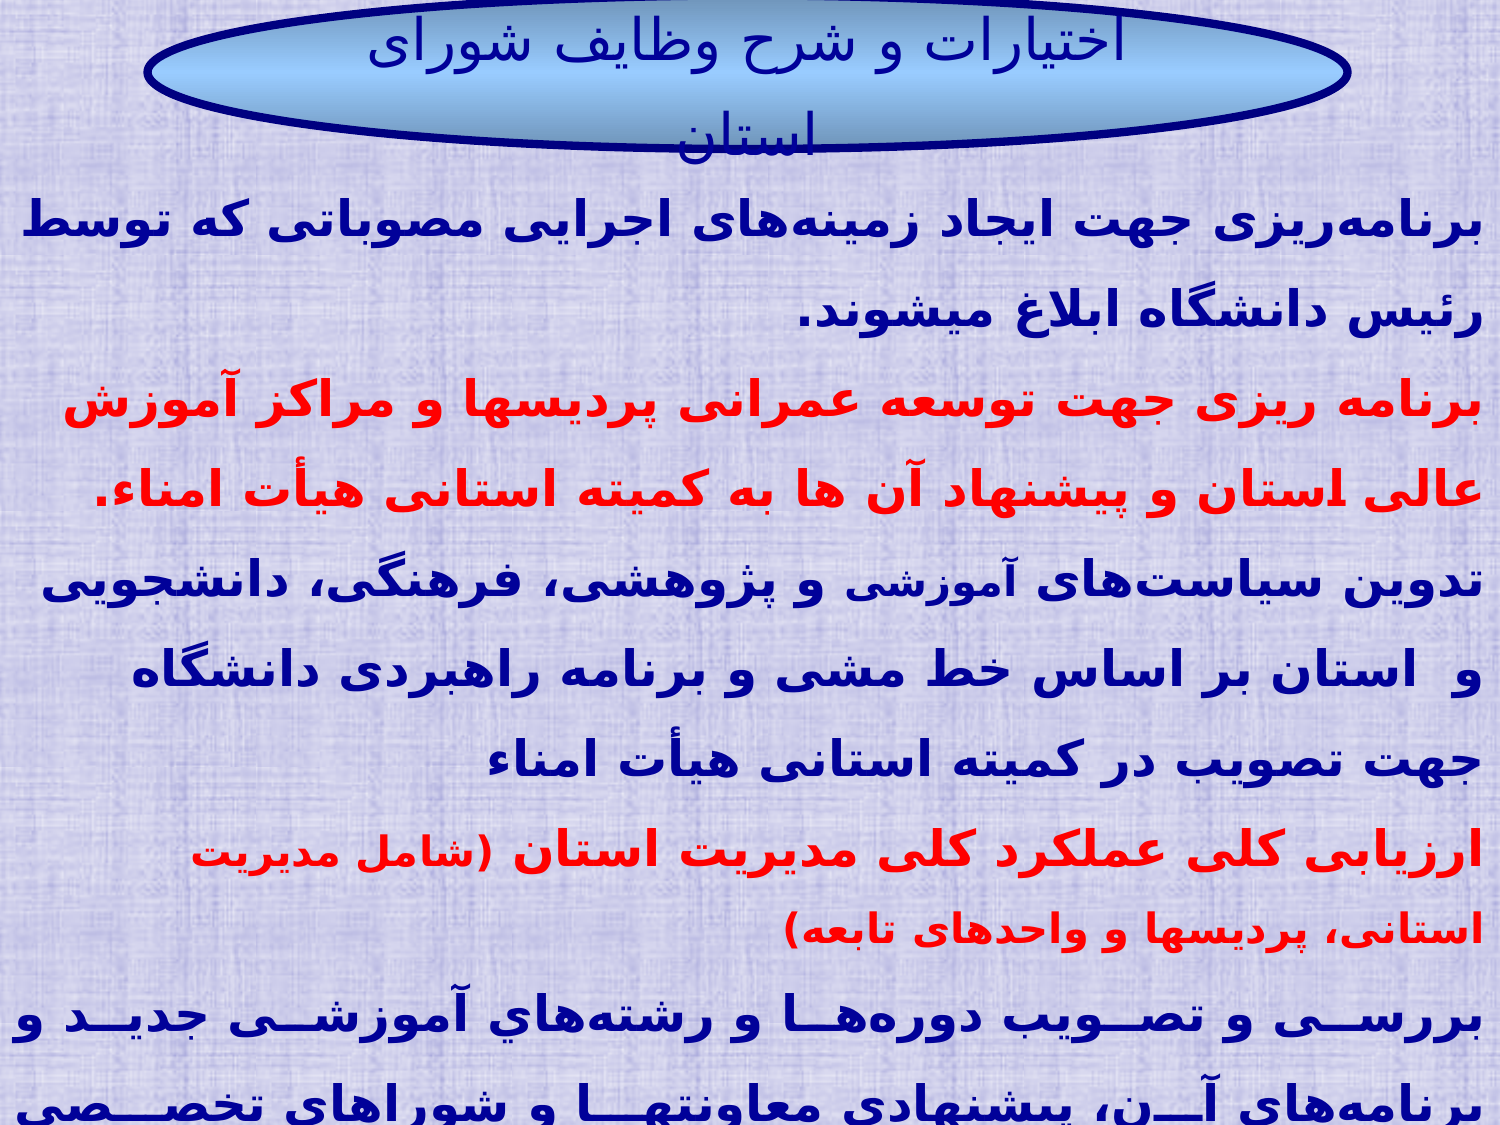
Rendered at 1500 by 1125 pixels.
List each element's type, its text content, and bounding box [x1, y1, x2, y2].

text_box برنامه‌ریزی جهت ایجاد زمینه‌های اجرایی مصوباتی که توسط رئیس دانشگاه ابلاغ می‏شوند. برنامه ریزی جهت توسعه عمرانی پردیس‏ها و مراکز آموزش عالی استان و پیشنهاد آن ها به کمیته استانی هیأت امناء. تدوین سیاست‌های آموزشی و پژوهشی، فرهنگی، دانشجویی و استان بر اساس خط مشی و برنامه راهبردی دانشگاه جهت تصویب در کمیته استانی هیأت امناء ارزیابی کلی عملکرد کلی مدیریت استان (شامل مدیریت استانی، پردیس‏ها و واحدهای تابعه) بررسی و تصویب دوره‌ها و رشته‌هاي آموزشی جدید و برنامه‌هاي آن، پیشنهادي معاونتها و شوراهاي تخصصی استان به منظور ارائه به مراجع ذیصلاح( شوراهای تخصصی دانشگاه و شورای دانشگاه) براي تصویب؛ [0, 148, 1500, 1125]
text_box اختیارات و شرح وظایف شورای استان [147, 0, 1348, 148]
